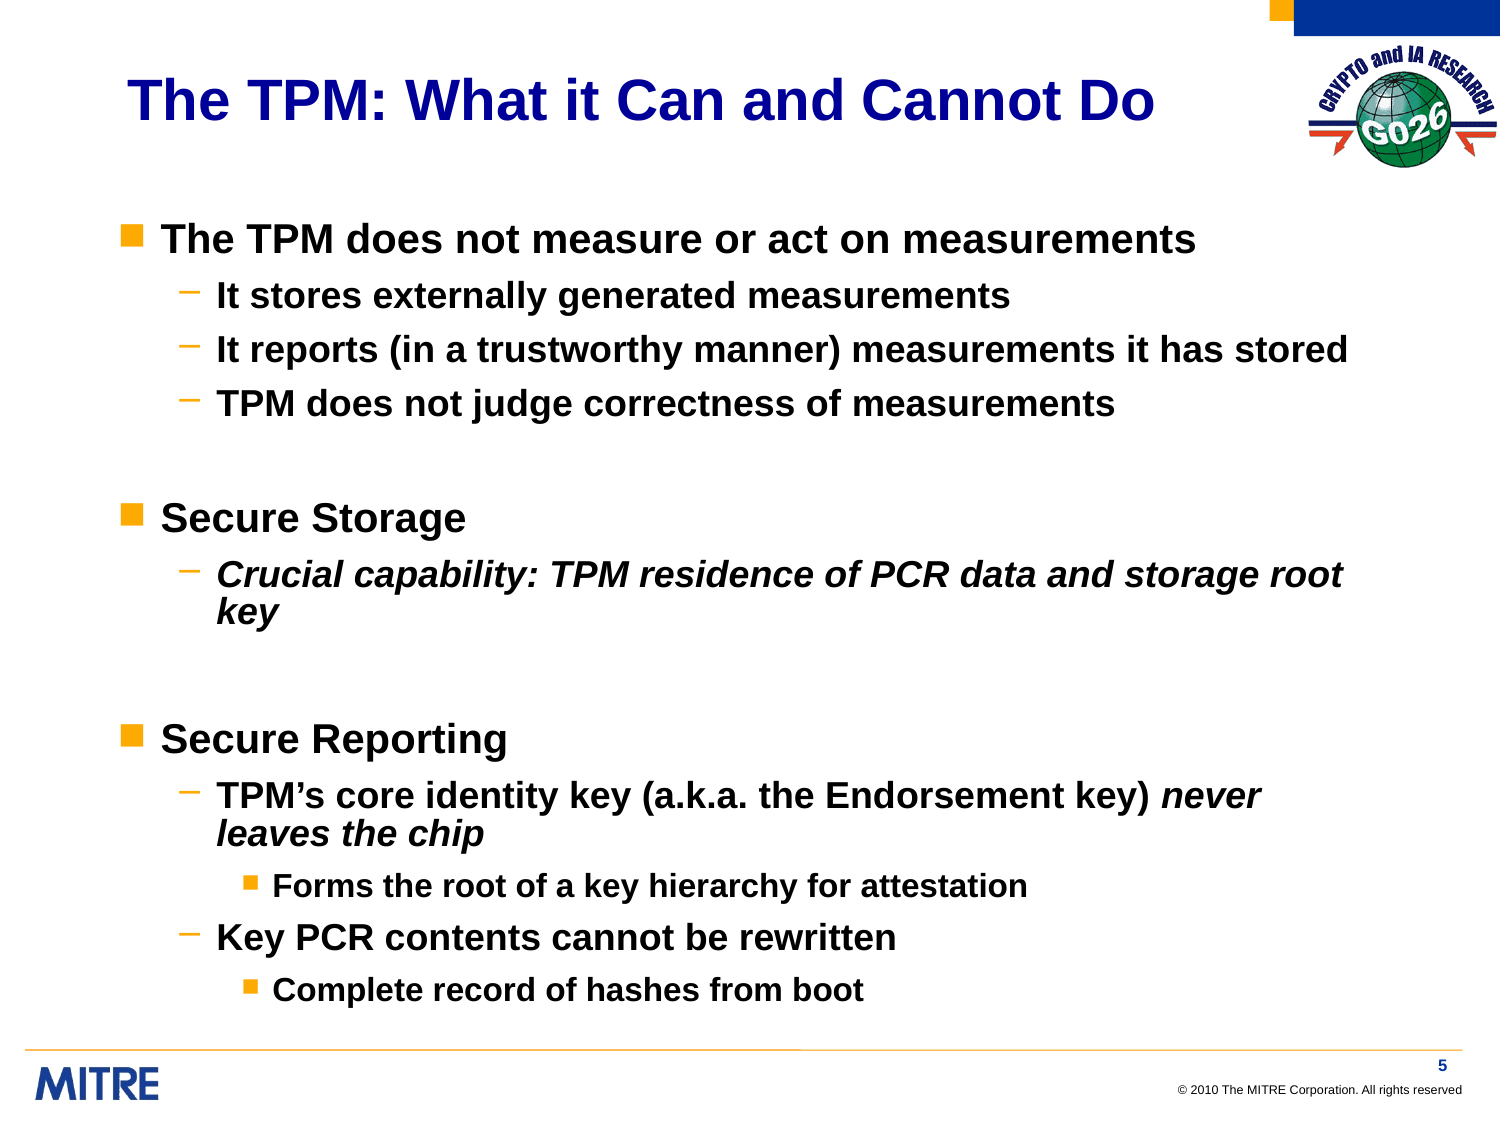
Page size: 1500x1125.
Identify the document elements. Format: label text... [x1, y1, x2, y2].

picture [30, 1064, 163, 1106]
slide_number 5 [1374, 1049, 1463, 1076]
title The TPM: What it Can and Cannot Do [112, 62, 1288, 151]
list The TPM does not measure or act on measurements It stores externally generated measurements It reports (in a trustworthy manner) measurements it has stored TPM does not judge correctness of measurements Secure Storage Crucial capability: TPM residence of PCR data and storage root key Secure Reporting TPM’s core identity key (a.k.a. the Endorsement key) never leaves the chip Forms the root of a key hierarchy for attestation Key PCR contents cannot be rewritten Complete record of hashes from boot [108, 212, 1371, 1002]
picture [1306, 37, 1500, 174]
